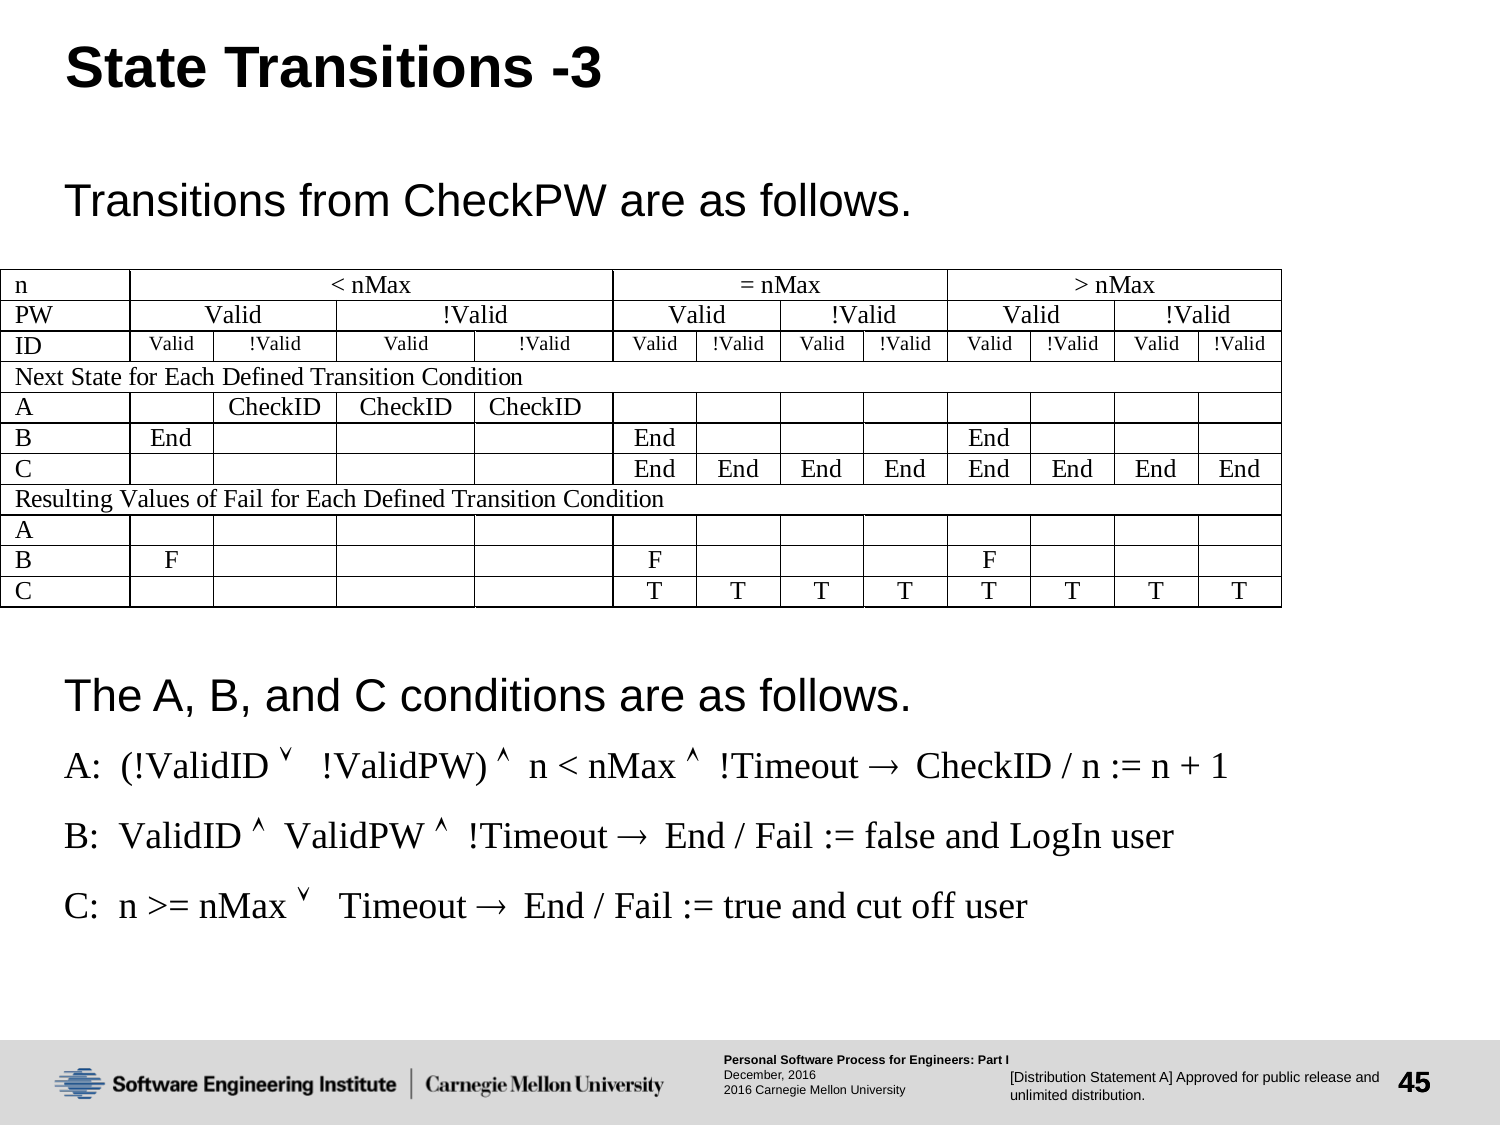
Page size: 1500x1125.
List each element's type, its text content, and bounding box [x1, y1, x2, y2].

title State Transitions -3 [65, 37, 1313, 148]
text_box Transitions from CheckPW are as follows. [63, 171, 1285, 244]
text_box The A, B, and C conditions are as follows. [63, 665, 1430, 721]
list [0, 269, 1285, 643]
picture [46, 1061, 673, 1104]
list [63, 741, 1430, 995]
